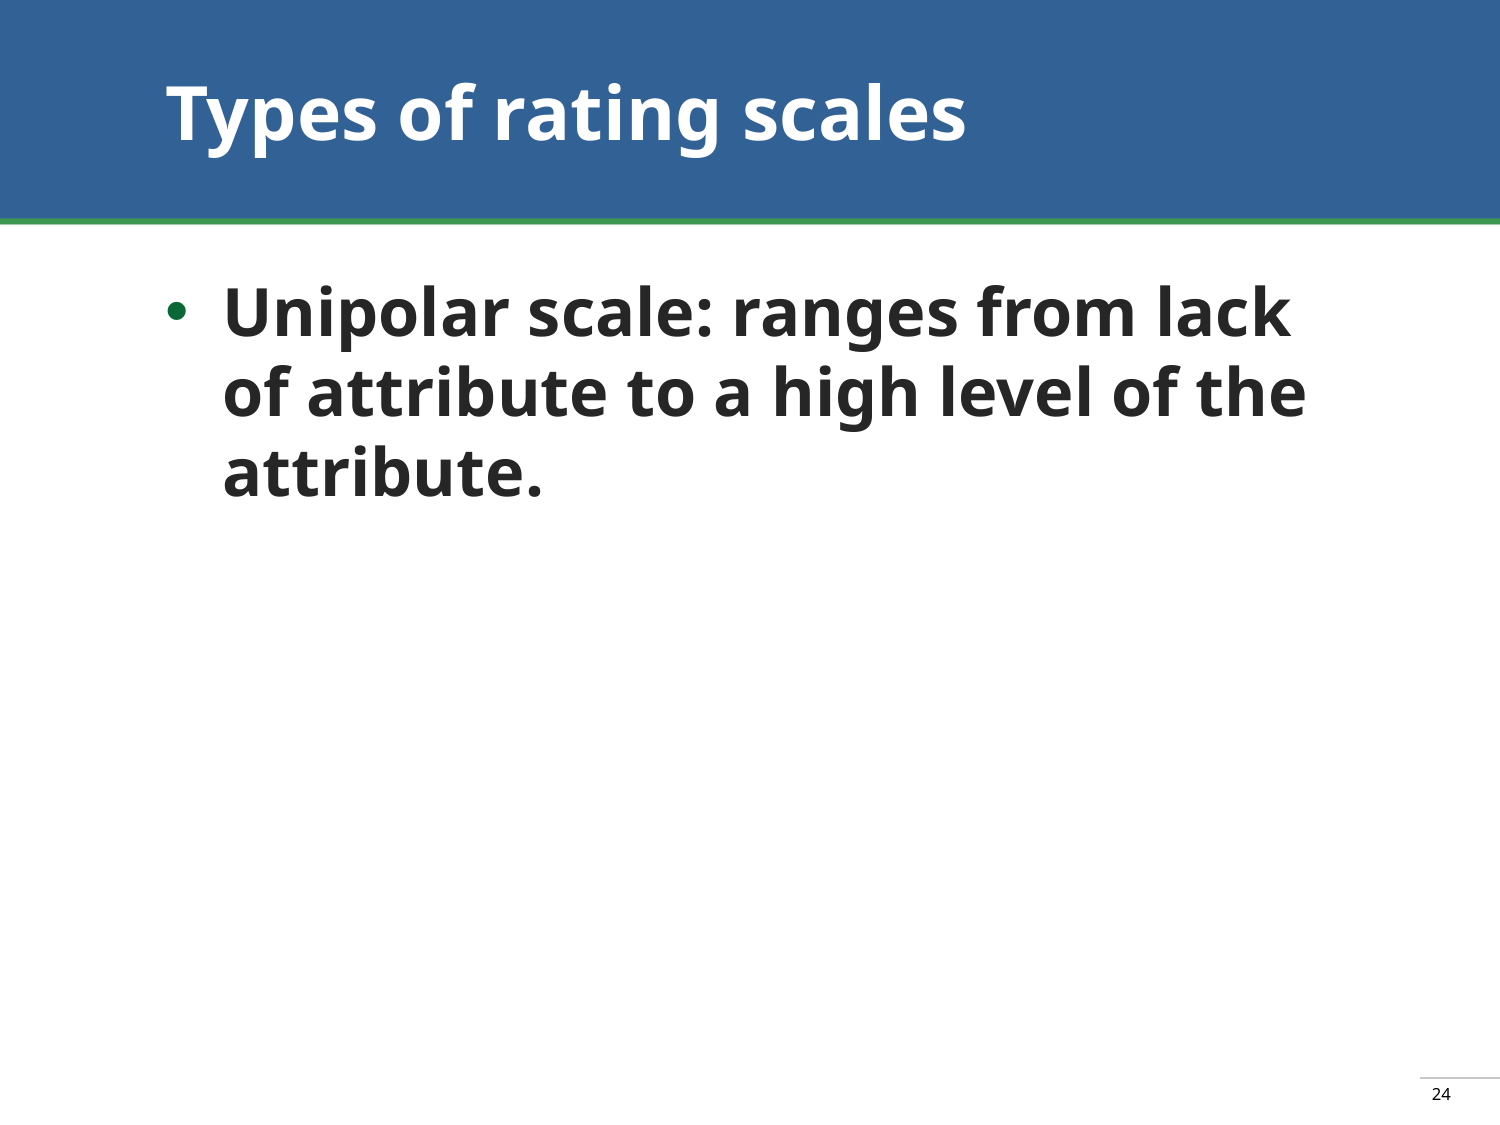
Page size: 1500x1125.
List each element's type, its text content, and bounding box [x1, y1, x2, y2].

title Types of rating scales [150, 0, 1350, 221]
slide_number 24 [1431, 1085, 1458, 1106]
list Unipolar scale: ranges from lack of attribute to a high level of the attribute. [150, 262, 1350, 1005]
picture [0, 0, 1500, 1125]
